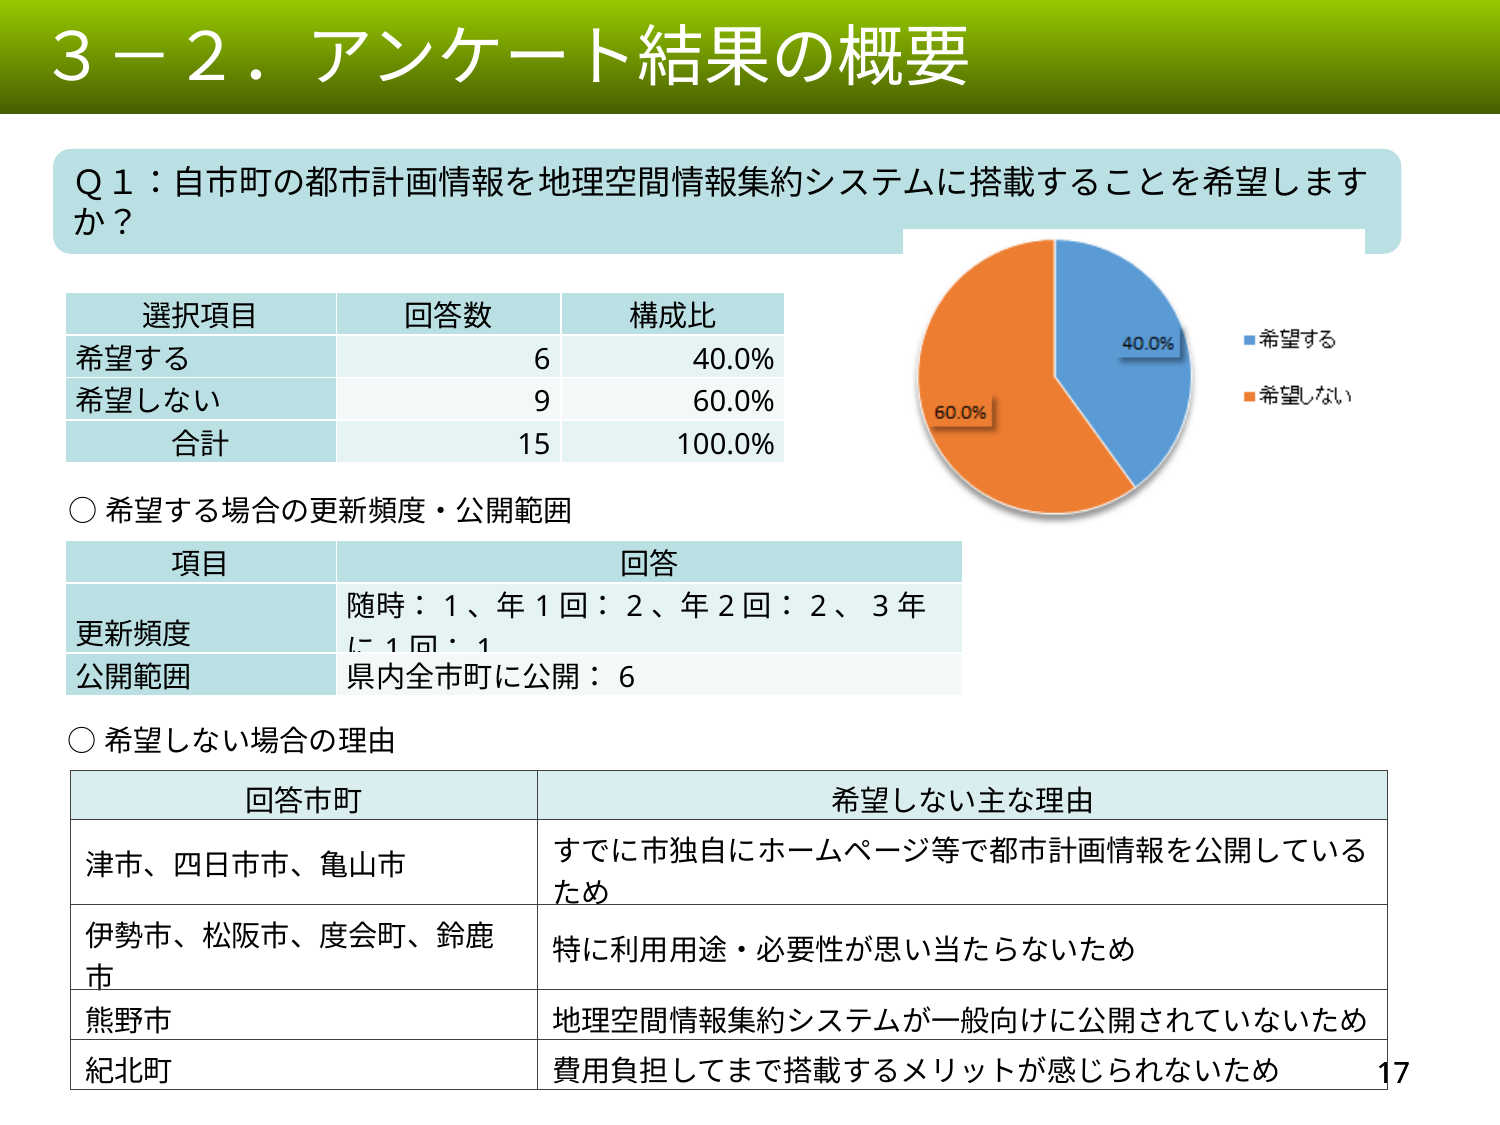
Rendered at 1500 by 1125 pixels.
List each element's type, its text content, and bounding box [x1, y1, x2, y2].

table_cell 費用負担してまで搭載するメリットが感じられないため [538, 1040, 1387, 1089]
table_cell 更新頻度 [66, 584, 336, 652]
text_box 16 [1074, 1046, 1425, 1103]
table_cell 合計 [66, 421, 336, 462]
table_cell 津市、四日市市、亀山市 [71, 820, 537, 904]
table_cell 伊勢市、松阪市、度会町、鈴鹿市 [71, 905, 537, 989]
table_cell すでに市独自にホームページ等で都市計画情報を公開しているため [538, 820, 1387, 904]
table_header 構成比 [562, 293, 784, 334]
table_cell 40.0% [562, 336, 784, 377]
table_cell 15 [337, 421, 560, 462]
table_header 希望しない主な理由 [538, 771, 1387, 819]
table_cell 紀北町 [71, 1040, 537, 1089]
table_cell 希望しない [66, 378, 336, 419]
table_cell 公開範囲 [66, 654, 336, 695]
table_header 回答市町 [71, 771, 537, 819]
text_box ３－２．アンケート結果の概要 [25, 12, 1471, 96]
table_header 項目 [66, 541, 336, 582]
table_cell 100.0% [562, 421, 784, 462]
table_header 回答数 [337, 293, 560, 334]
table_cell 熊野市 [71, 990, 537, 1039]
table_header 回答 [337, 541, 962, 582]
table_cell 特に利用用途・必要性が思い当たらないため [538, 905, 1387, 989]
table_cell 県内全市町に公開：6 [337, 654, 962, 695]
text_box ○希望しない場合の理由 [53, 714, 632, 765]
table_cell 希望する [66, 336, 336, 377]
table_cell 60.0% [562, 378, 784, 419]
table_cell 9 [337, 378, 560, 419]
table_cell 6 [337, 336, 560, 377]
text_box ○希望する場合の更新頻度・公開範囲 [54, 485, 633, 535]
table_cell 随時：1、年1回：2、年2回：2、3年に1回：1 [337, 584, 962, 652]
picture [903, 229, 1365, 532]
table_cell 地理空間情報集約システムが一般向けに公開されていないため [538, 990, 1387, 1039]
table_header 選択項目 [66, 293, 336, 334]
text_box Ｑ１：自市町の都市計画情報を地理空間情報集約システムに搭載することを希望しますか？ [53, 148, 1402, 254]
